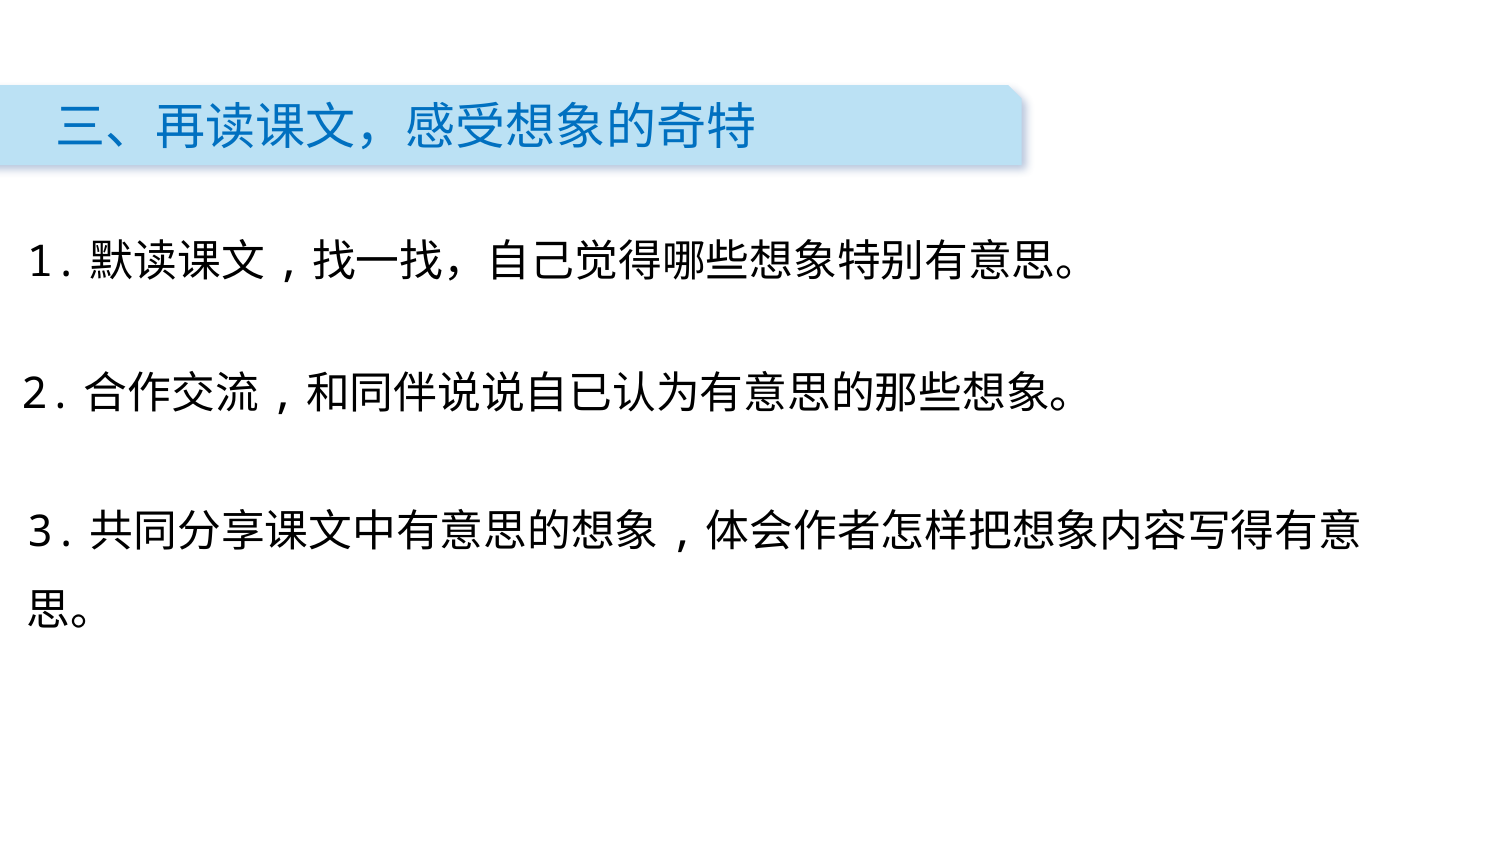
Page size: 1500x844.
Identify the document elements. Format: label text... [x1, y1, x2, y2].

text_box 2.合作交流,和同伴说说自已认为有意思的那些想象。 [9, 333, 1428, 424]
text_box 3.共同分享课文中有意思的想象,体会作者怎样把想象内容写得有意思。 [15, 471, 1434, 640]
text_box 1.默读课文,找一找，自己觉得哪些想象特别有意思。 [15, 200, 1422, 291]
text_box [0, 84, 1023, 167]
text_box 三、再读课文，感受想象的奇特 [44, 88, 768, 161]
